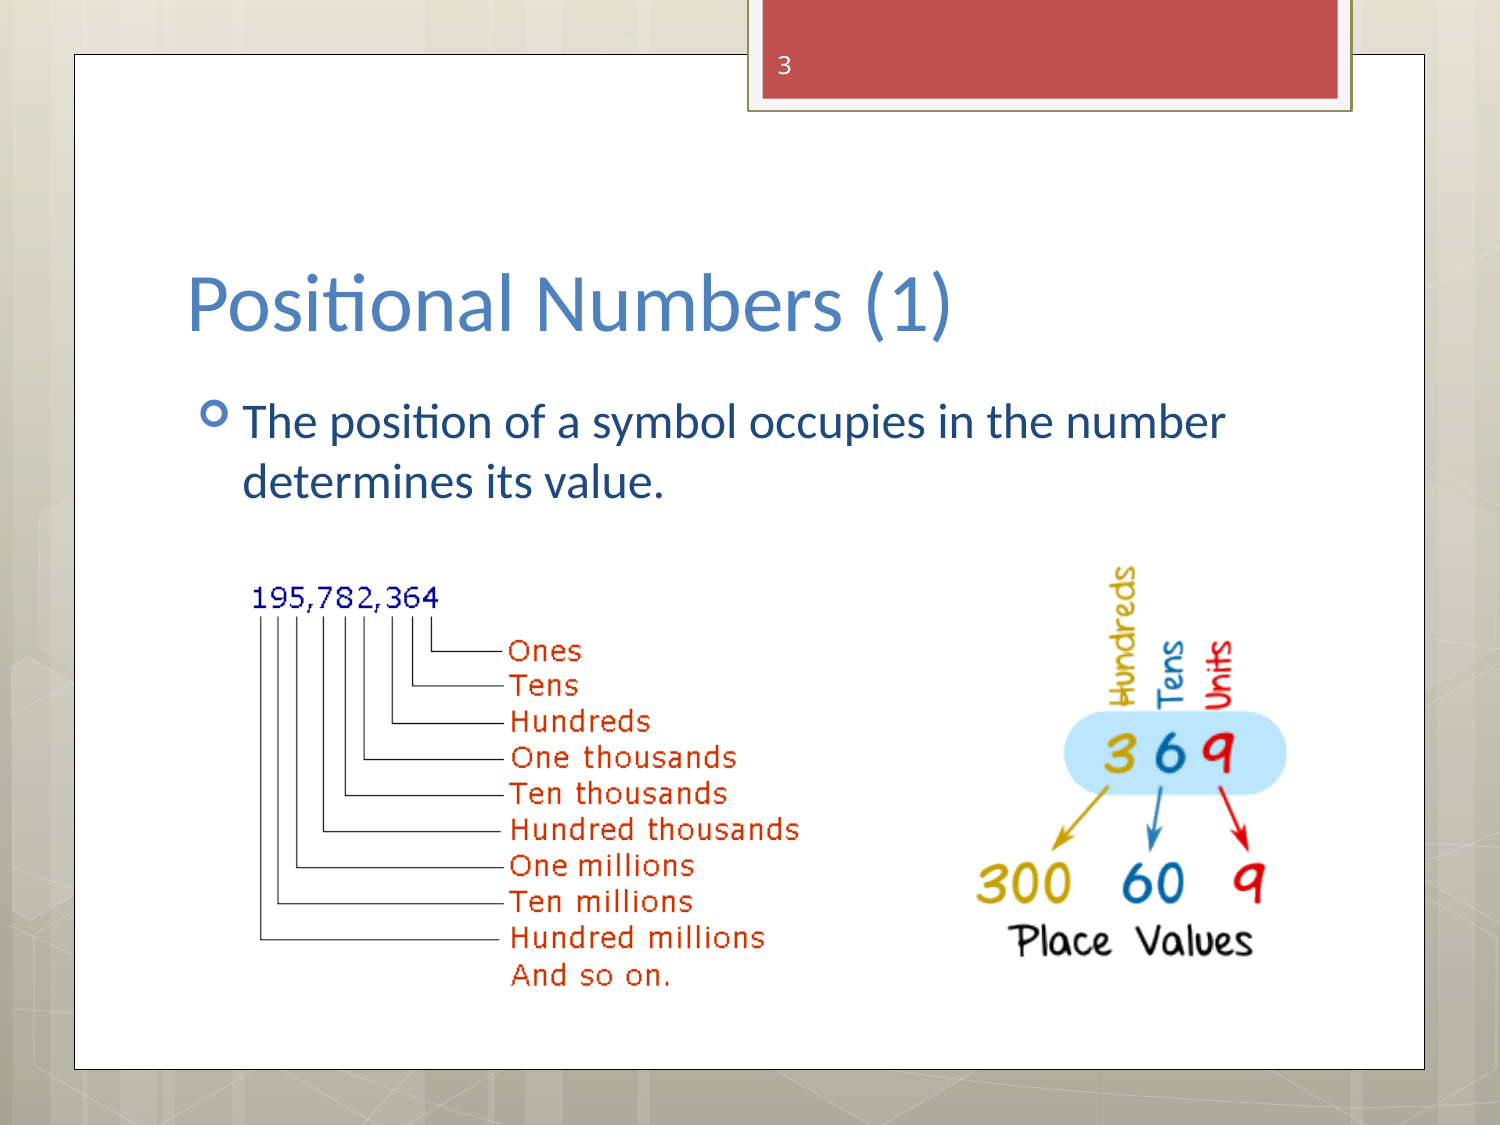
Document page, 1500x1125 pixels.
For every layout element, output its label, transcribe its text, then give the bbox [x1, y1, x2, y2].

title Positional Numbers (1) [171, 168, 1324, 357]
list The position of a symbol occupies in the number determines its value. [171, 381, 1283, 1024]
picture [218, 571, 805, 1002]
slide_number 3 [762, 36, 982, 97]
picture [967, 562, 1289, 965]
